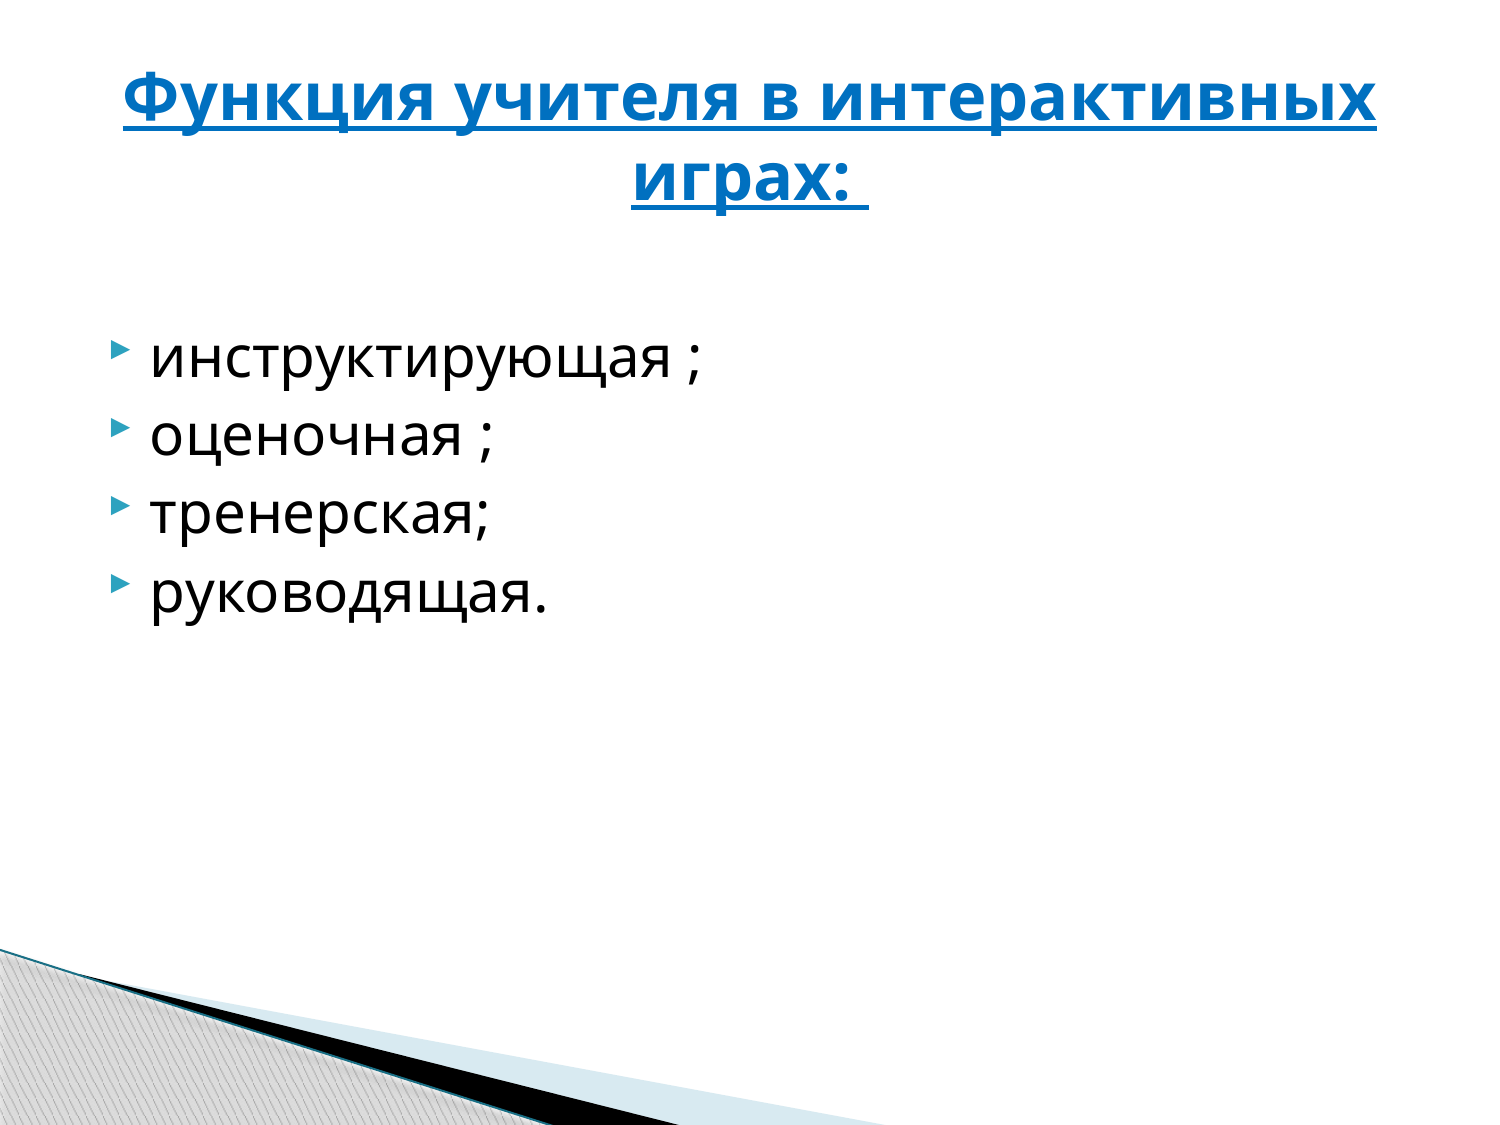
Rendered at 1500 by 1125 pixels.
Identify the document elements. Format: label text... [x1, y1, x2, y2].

title Функция учителя в интерактивных играх: [75, 35, 1425, 233]
list инструктирующая ; оценочная ; тренерская; руководящая. [75, 243, 1425, 986]
